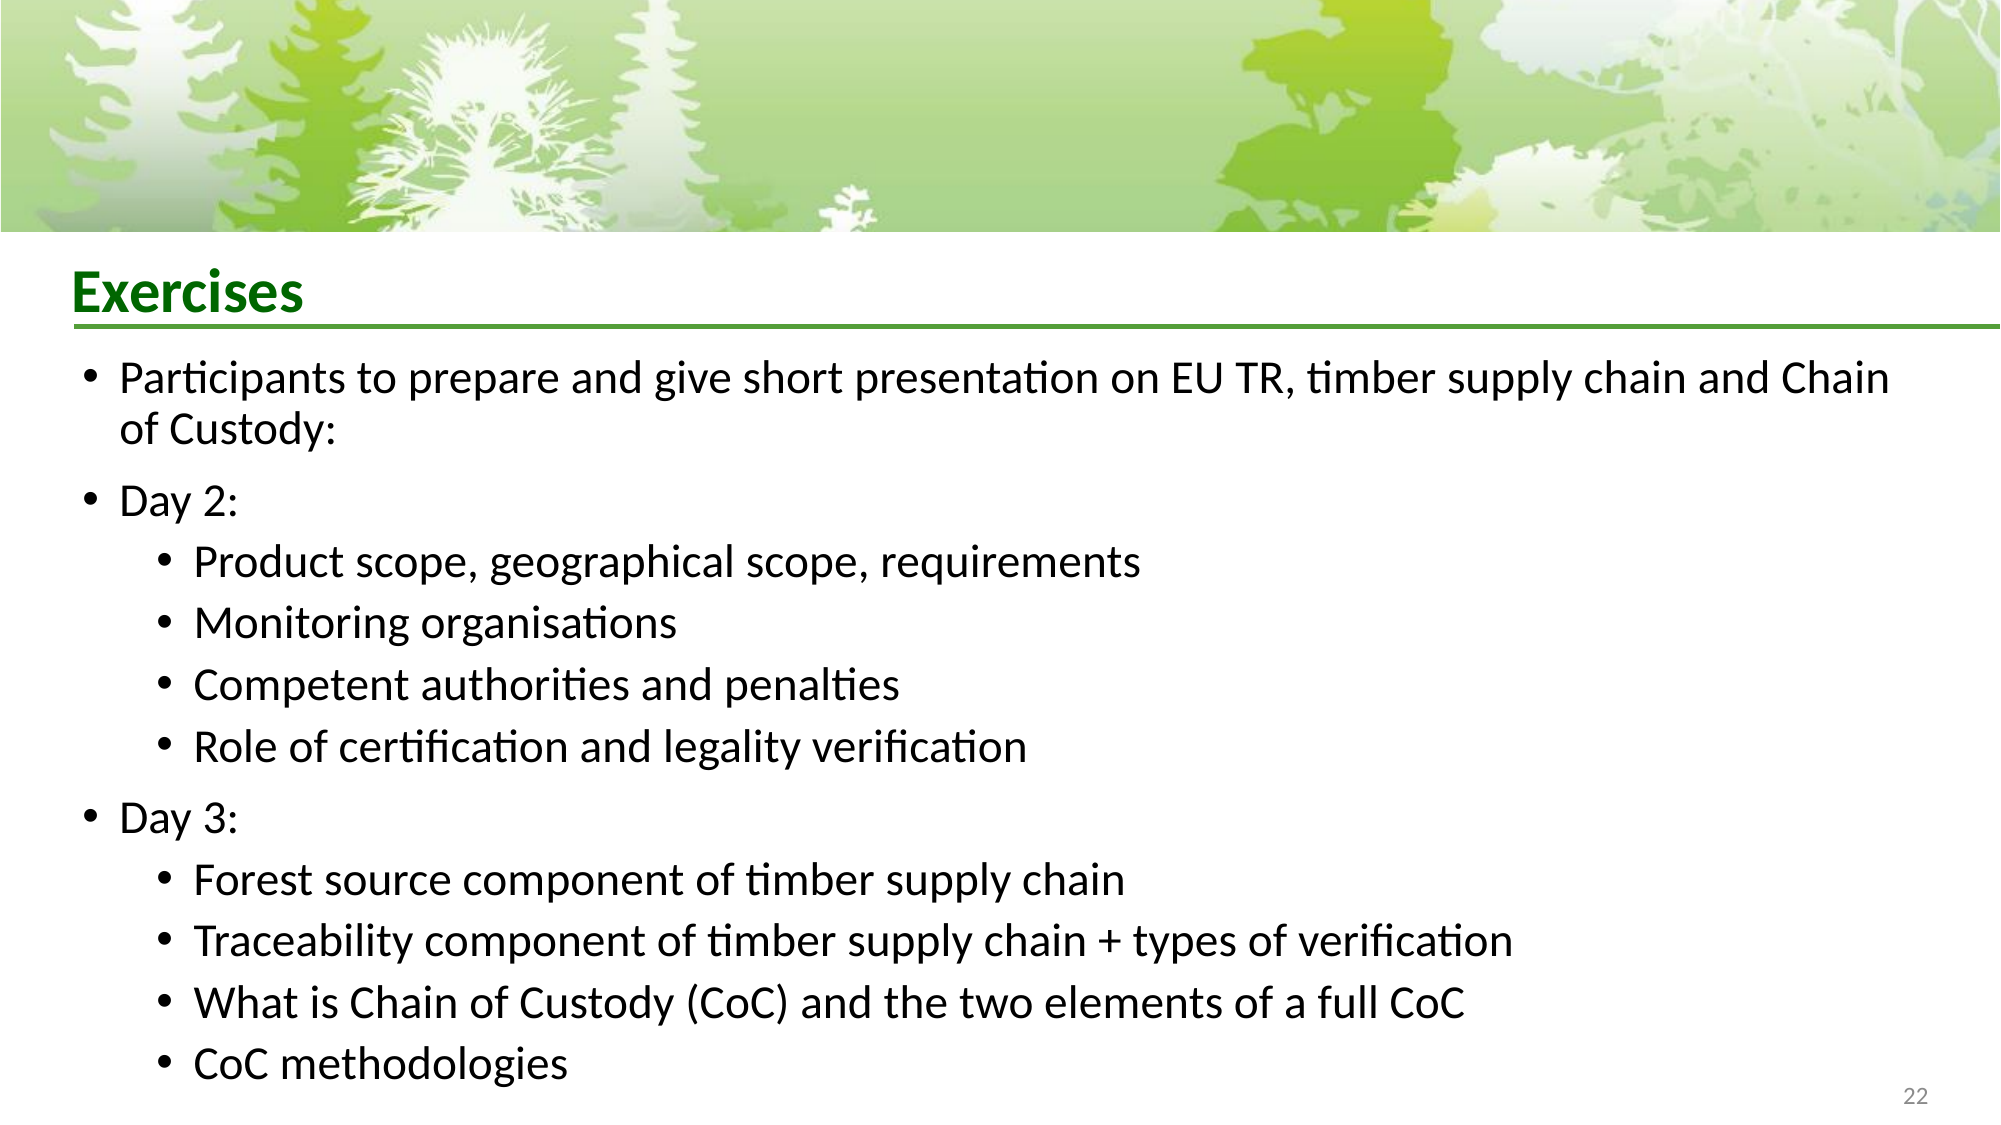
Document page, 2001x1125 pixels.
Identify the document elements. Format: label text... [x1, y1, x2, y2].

title Exercises [56, 198, 1407, 386]
list Participants to prepare and give short presentation on EU TR, timber supply chain and Chain of Custody: Day 2: Product scope, geographical scope, requirements Monitoring organisations Competent authorities and penalties Role of certification and legality verification Day 3: Forest source component of timber supply chain Traceability component of timber supply chain + types of verification What is Chain of Custody (CoC) and the two elements of a full CoC CoC methodologies [67, 344, 1933, 1103]
slide_number 22 [1493, 1065, 1944, 1125]
picture [0, 0, 2000, 232]
